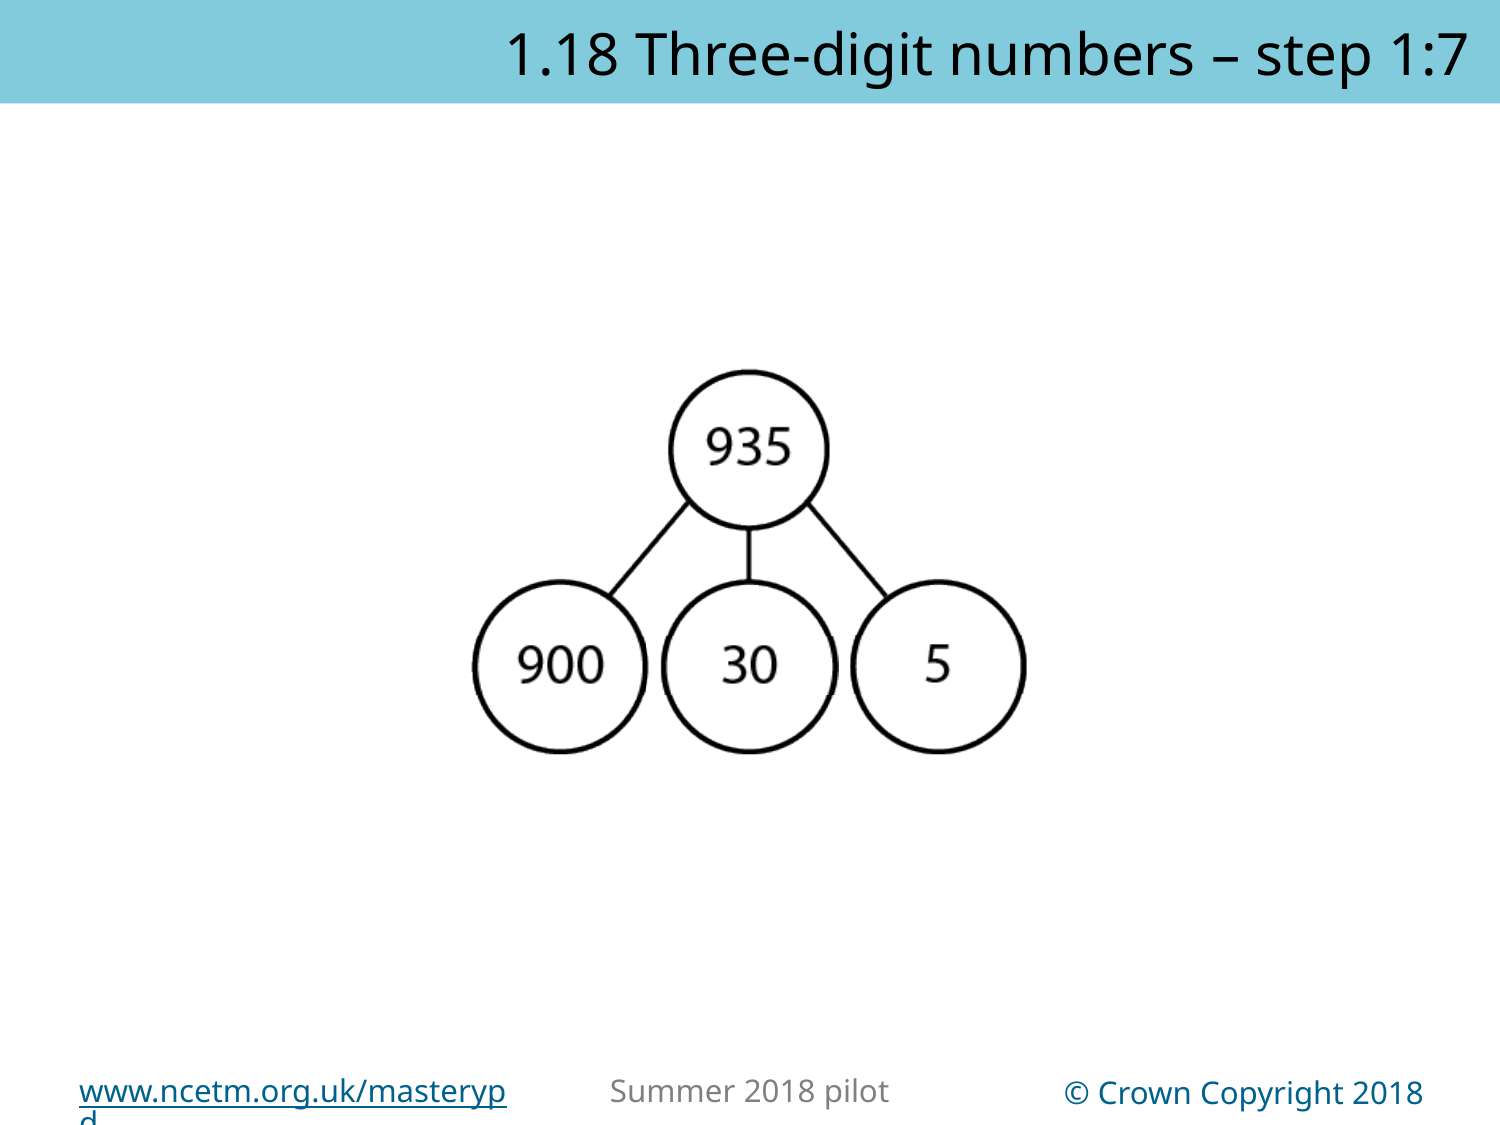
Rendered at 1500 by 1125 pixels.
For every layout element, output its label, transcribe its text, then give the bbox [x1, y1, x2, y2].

picture [462, 366, 1038, 759]
list 1.18 Three-digit numbers – step 1:7 [0, 0, 1500, 104]
